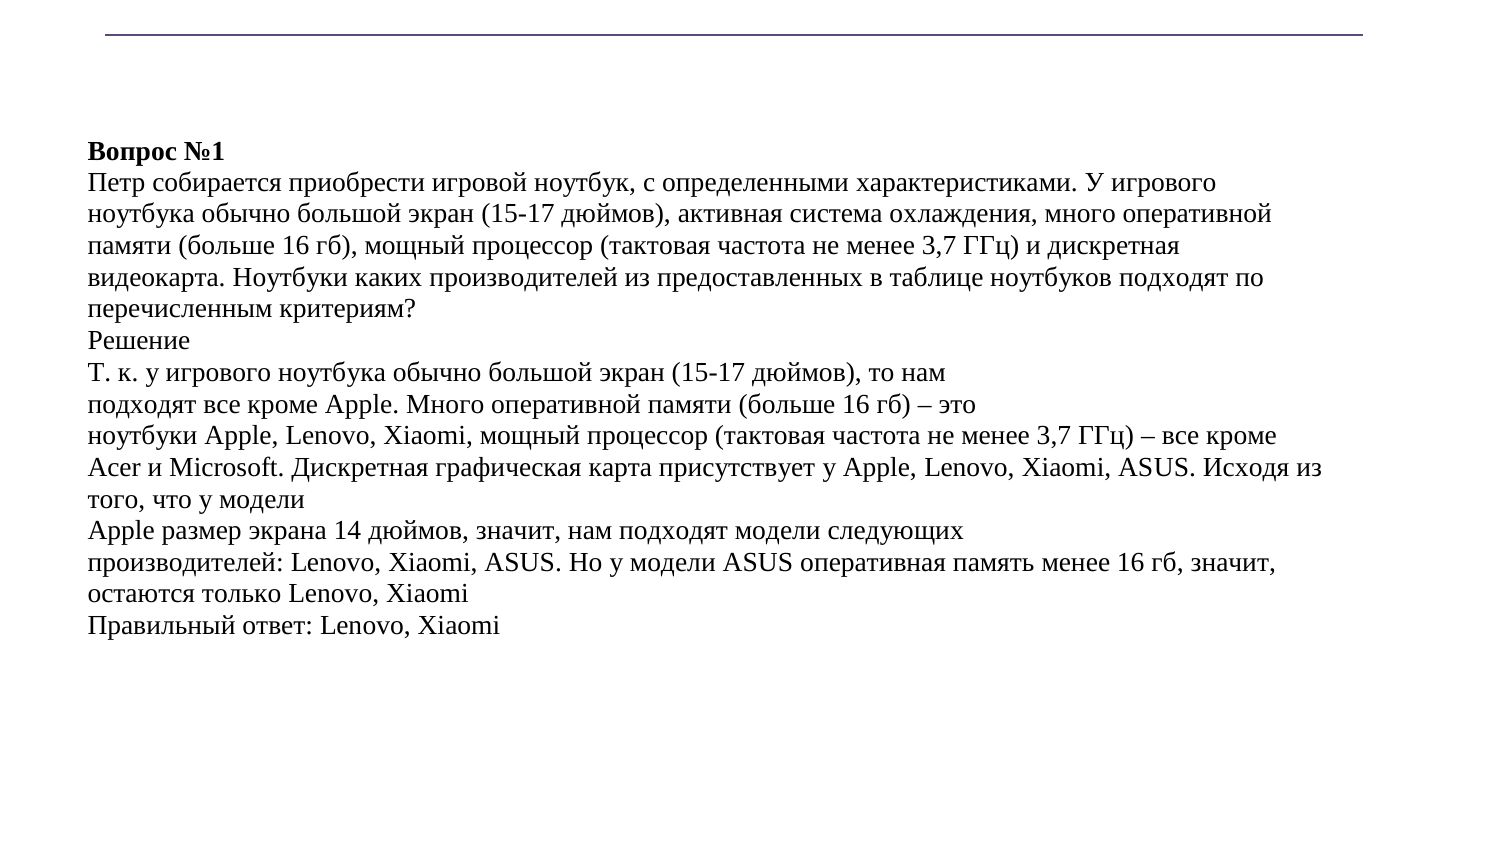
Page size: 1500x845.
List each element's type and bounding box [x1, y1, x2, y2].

picture [87, 134, 1326, 674]
